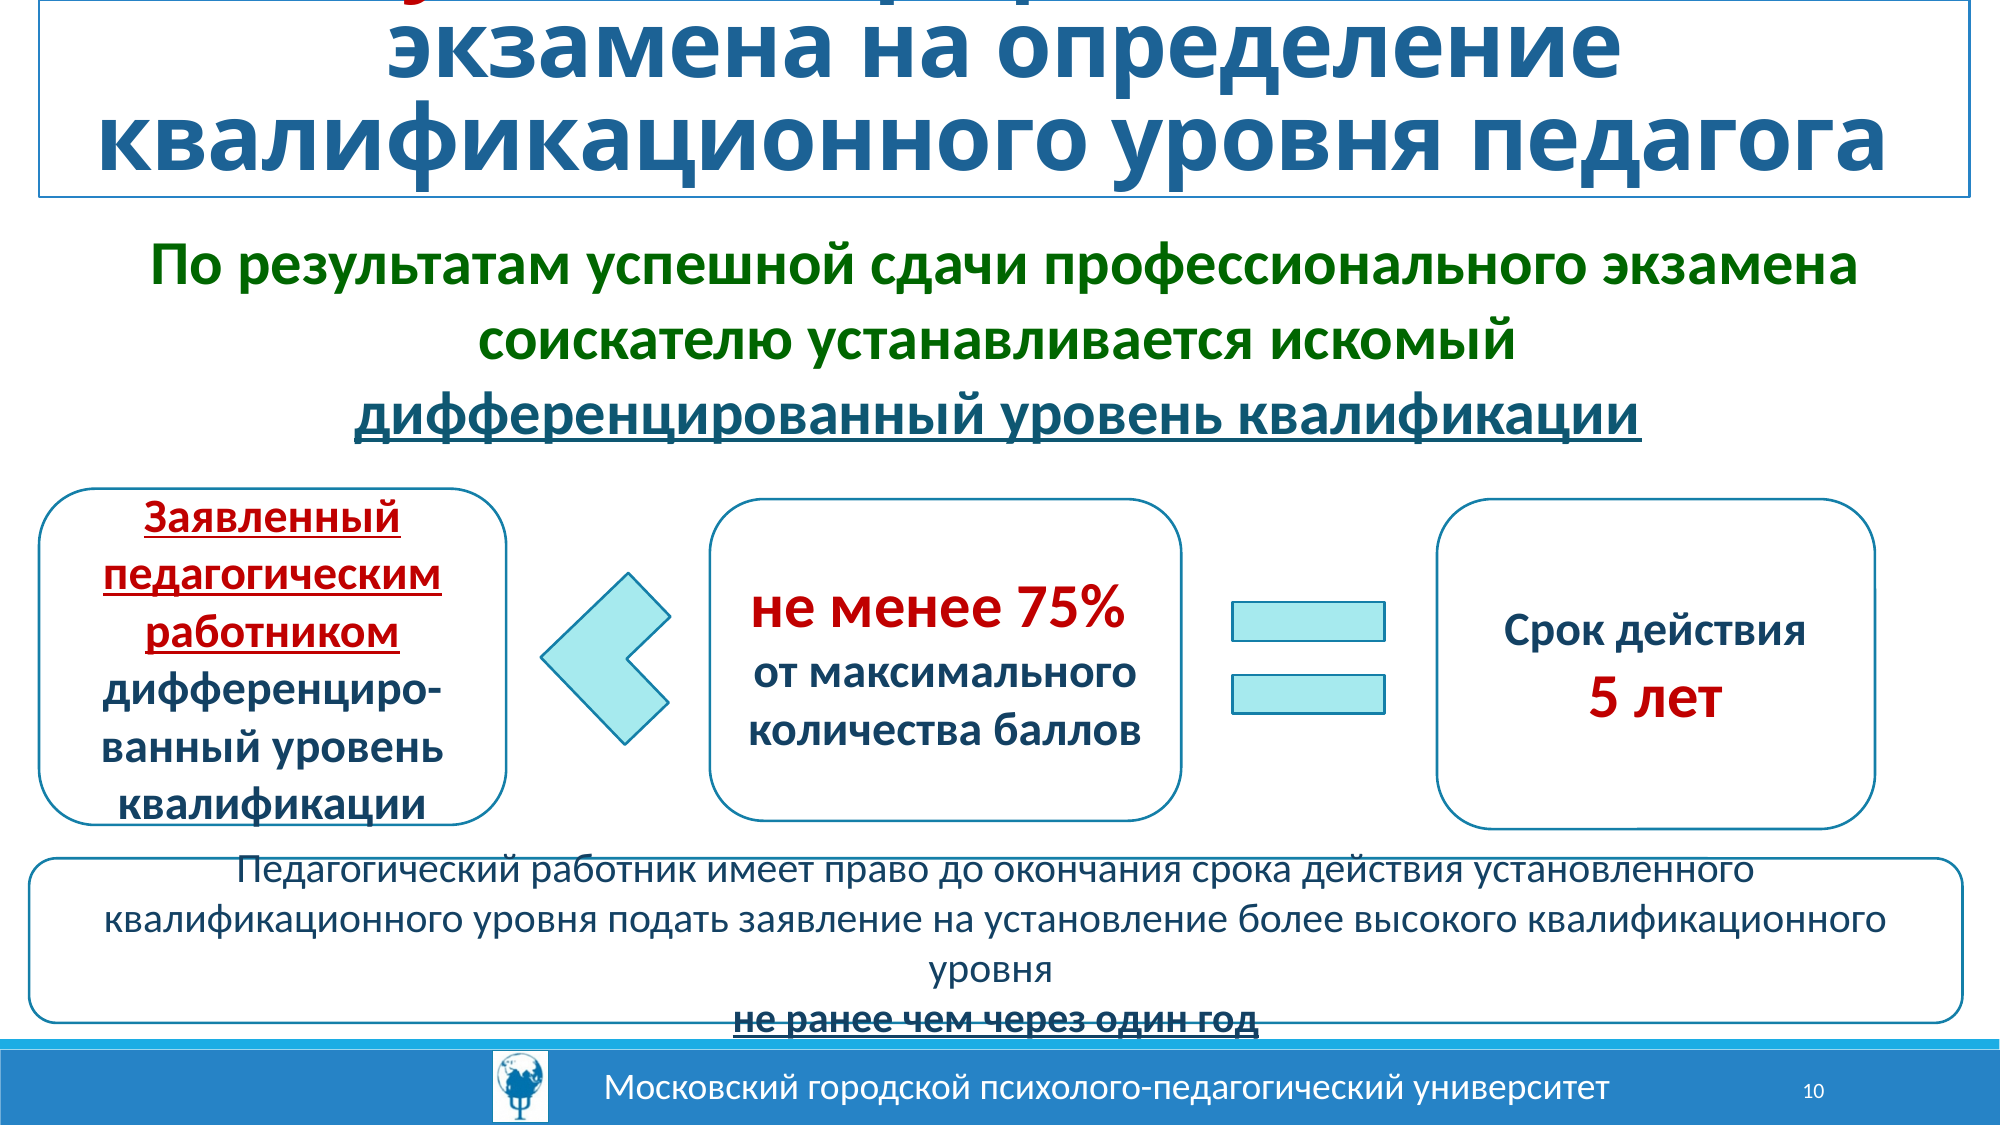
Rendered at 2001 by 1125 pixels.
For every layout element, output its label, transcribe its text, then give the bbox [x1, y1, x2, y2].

text_box Заявленный педагогическим работником дифференциро-ванный уровень квалификации [37, 487, 508, 827]
text_box [1231, 601, 1386, 642]
title Результаты профессионального экзамена на определение квалификационного уровня педагога [38, 0, 1971, 198]
text_box Педагогический работник имеет право до окончания срока действия установленного квалификационного уровня подать заявление на установление более высокого квалификационного уровня не ранее чем через один год [27, 856, 1964, 1025]
slide_number 10 [1750, 1059, 1840, 1120]
text_box не менее 75% от максимального количества баллов [708, 497, 1183, 823]
text_box [1231, 674, 1386, 715]
text_box [539, 571, 672, 746]
picture [491, 1049, 549, 1124]
text_box Московский городской психолого-педагогический университет [464, 1042, 1750, 1125]
text_box По результатам успешной сдачи профессионального экзамена соискателю устанавливается искомый дифференцированный уровень квалификации [49, 213, 1961, 455]
text_box Срок действия 5 лет [1435, 497, 1877, 831]
